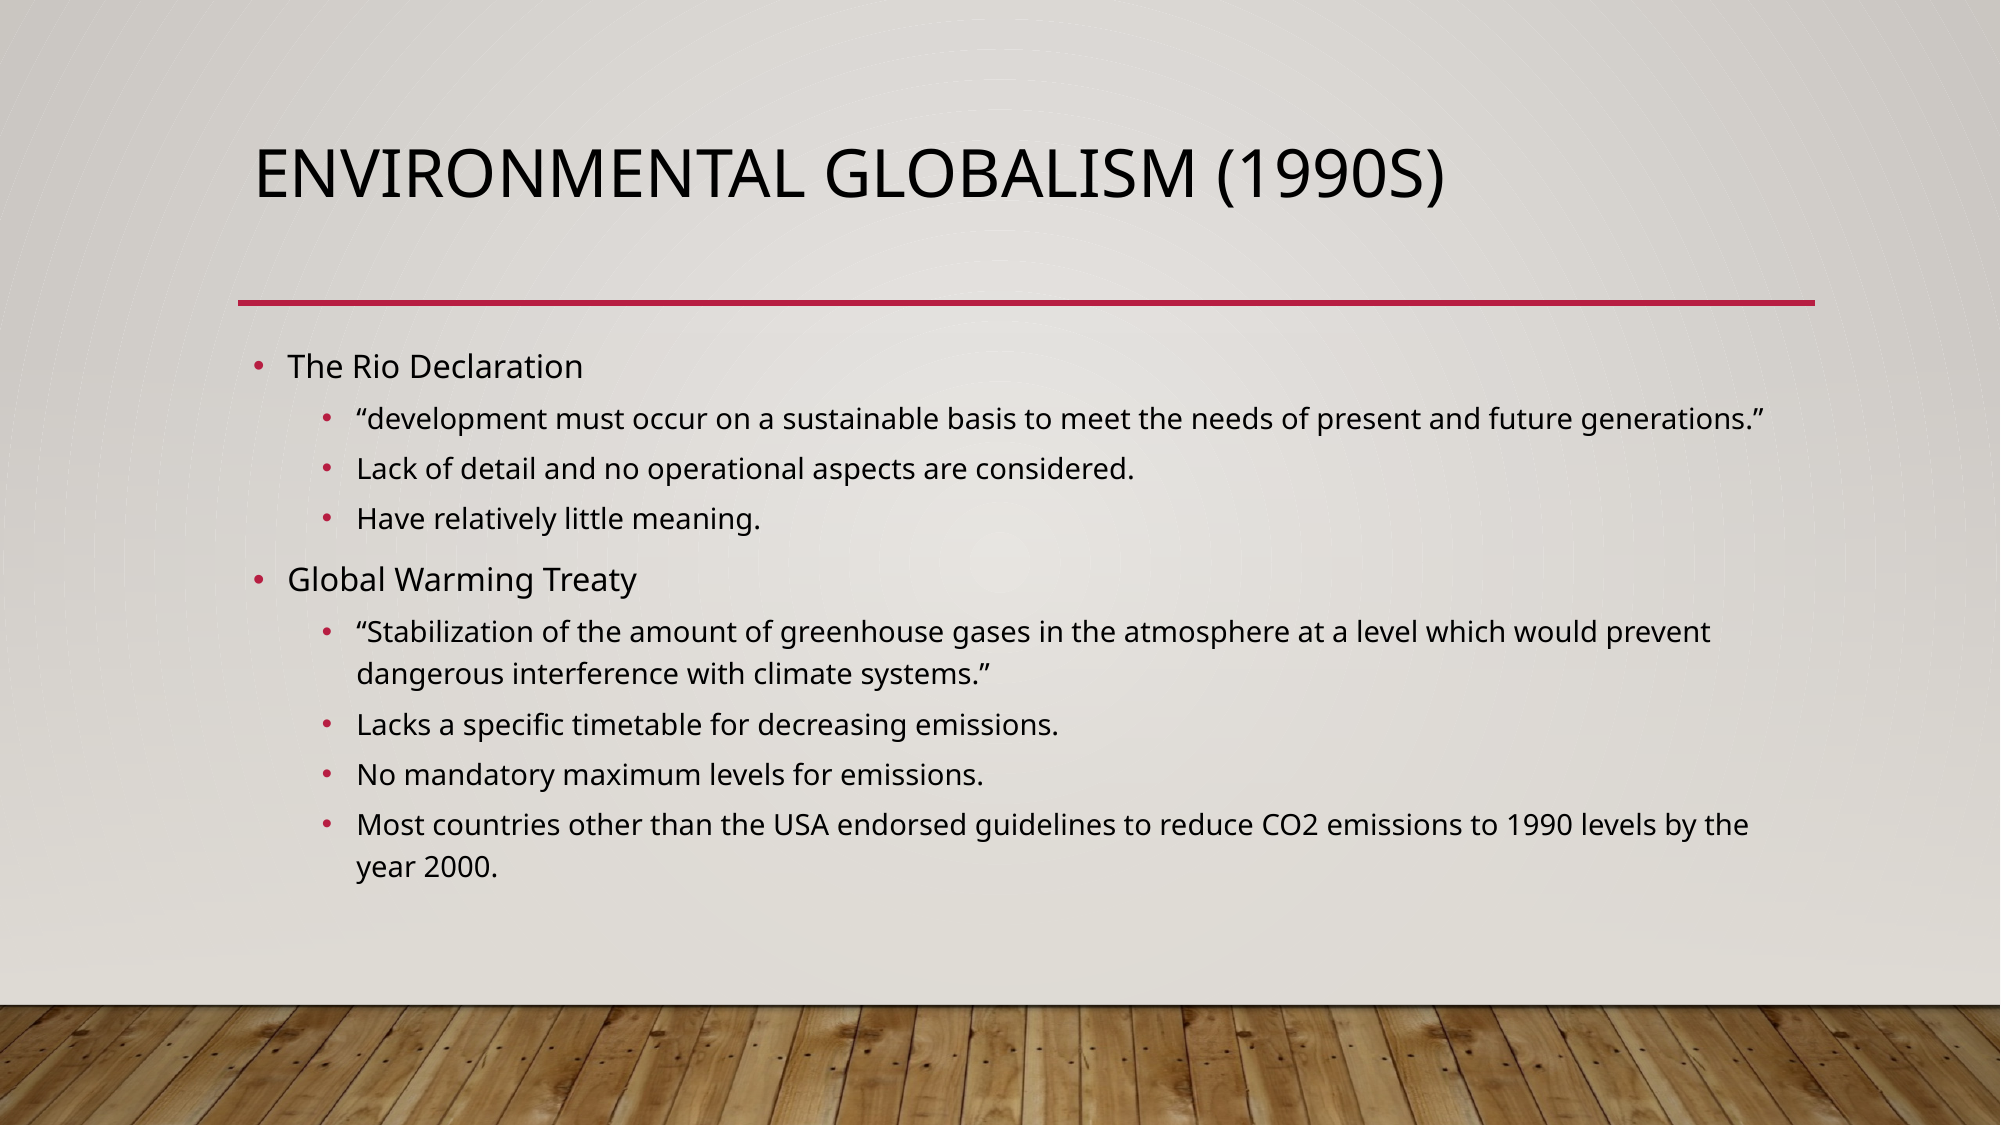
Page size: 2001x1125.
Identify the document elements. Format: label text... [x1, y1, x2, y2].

list The Rio Declaration “development must occur on a sustainable basis to meet the needs of present and future generations.” Lack of detail and no operational aspects are considered. Have relatively little meaning. Global Warming Treaty “Stabilization of the amount of greenhouse gases in the atmosphere at a level which would prevent dangerous interference with climate systems.” Lacks a specific timetable for decreasing emissions. No mandatory maximum levels for emissions. Most countries other than the USA endorsed guidelines to reduce CO2 emissions to 1990 levels by the year 2000. [238, 330, 1814, 897]
picture [0, 1005, 2000, 1125]
title Environmental Globalism (1990s) [238, 131, 1814, 305]
